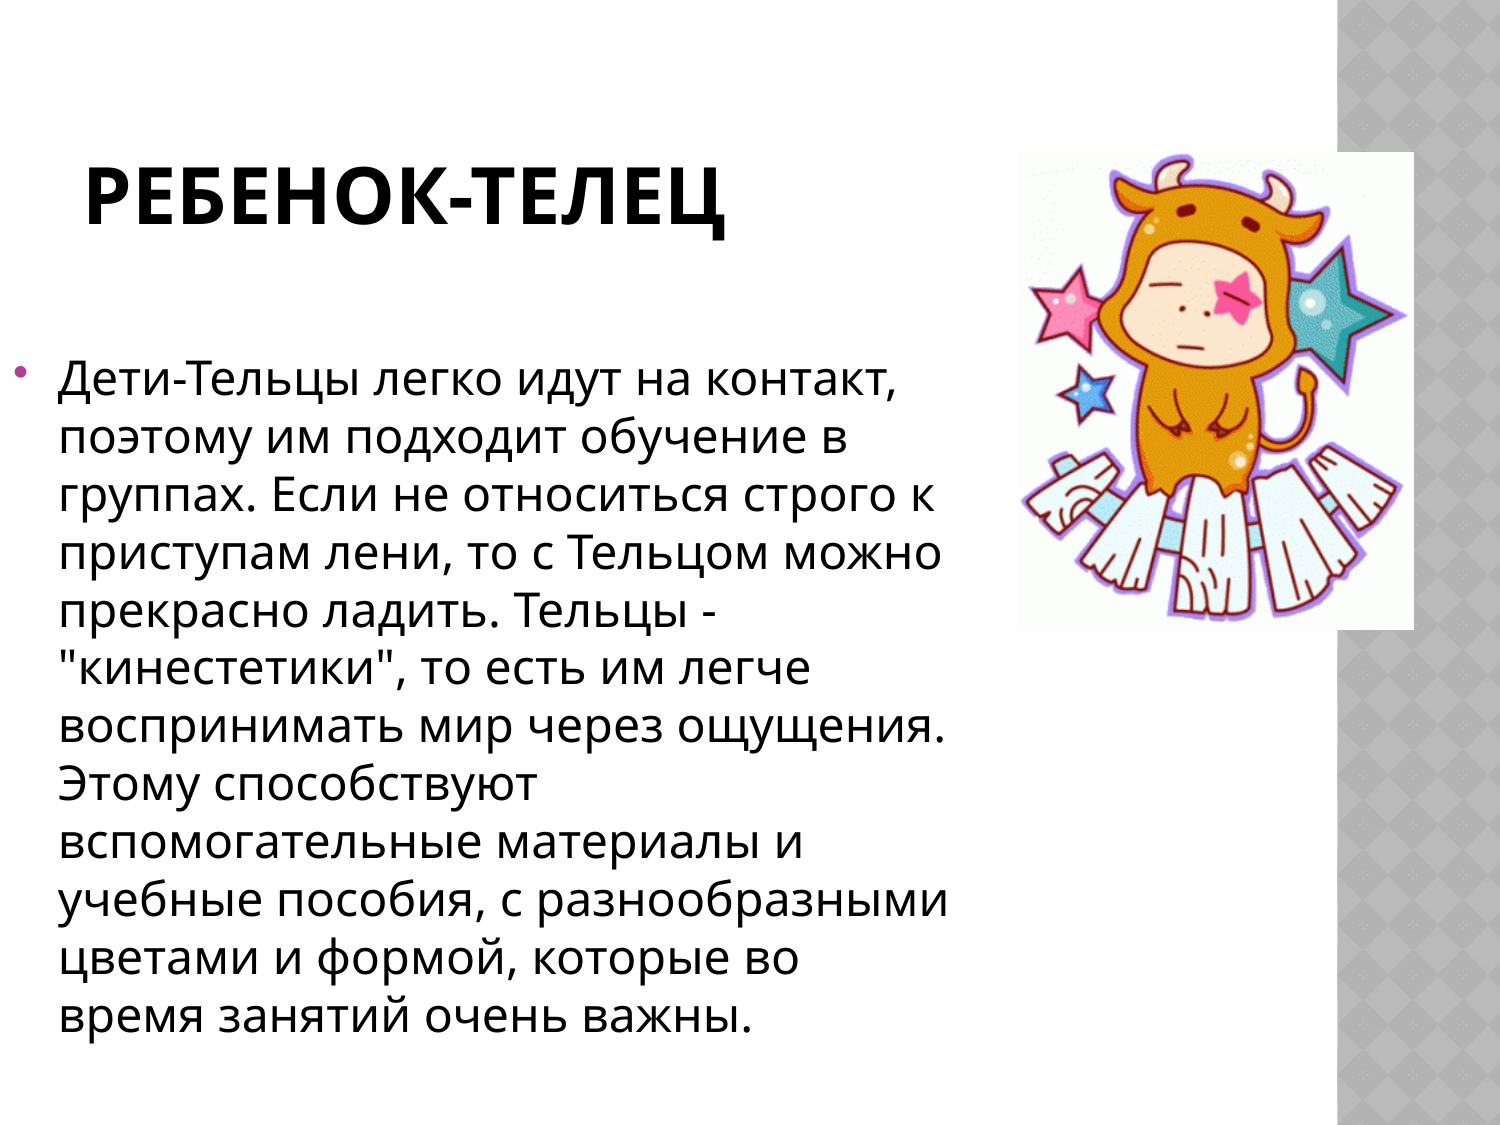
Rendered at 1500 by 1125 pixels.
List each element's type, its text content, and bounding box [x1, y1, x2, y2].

title Ребенок-телец [75, 52, 1263, 240]
list Дети-Тельцы легко идут на контакт, поэтому им подходит обучение в группах. Если не относиться строго к приступам лени, то с Тельцом можно прекрасно ладить. Тельцы - "кинестетики", то есть им легче воспринимать мир через ощущения. Этому способствуют вспомогательные материалы и учебные пособия, с разнообразными цветами и формой, которые во время занятий очень важны. [0, 339, 973, 1071]
picture [1019, 151, 1414, 630]
